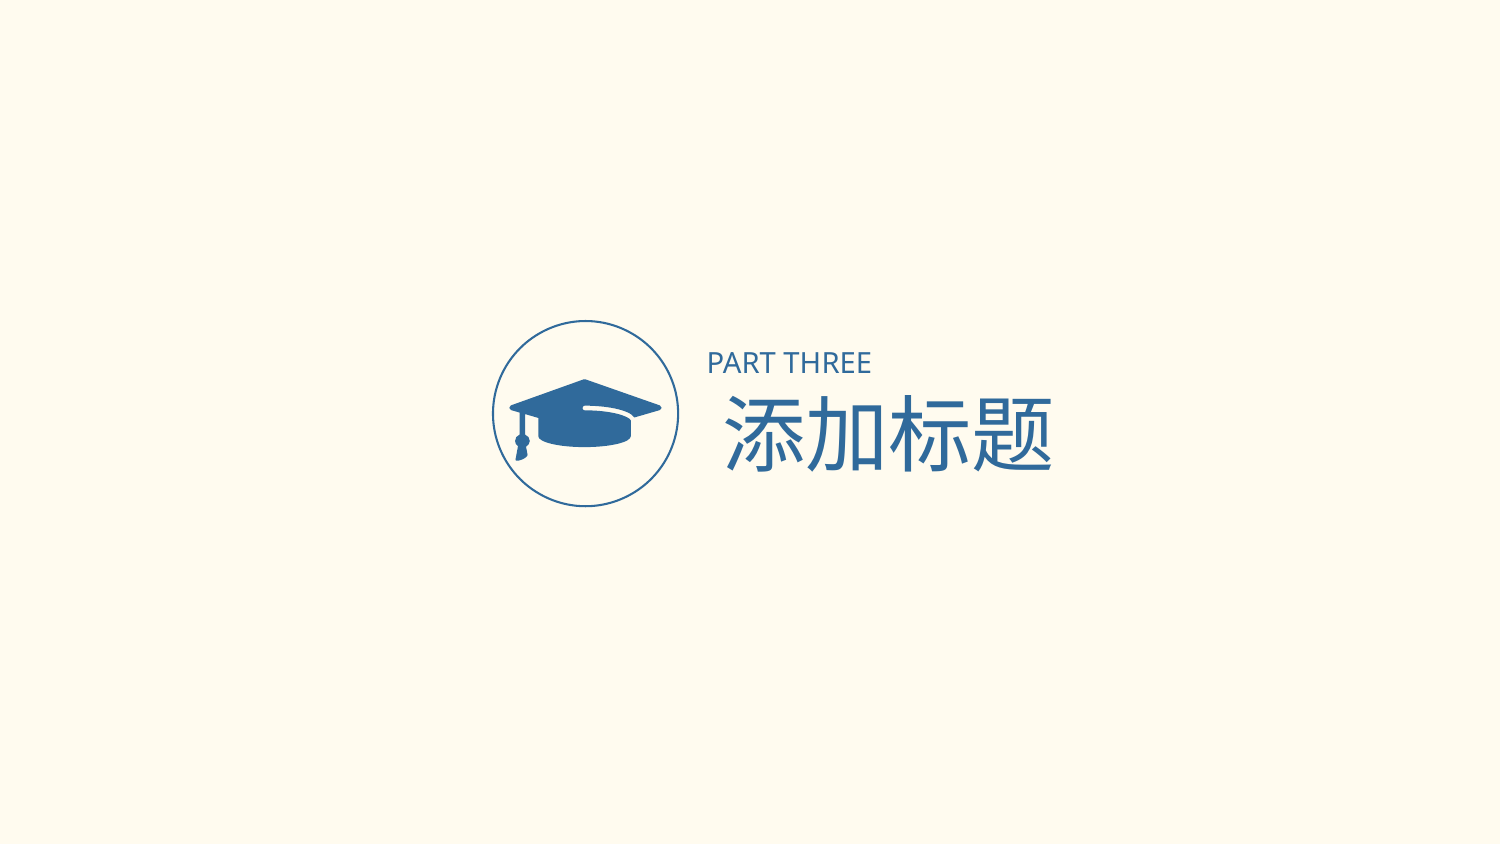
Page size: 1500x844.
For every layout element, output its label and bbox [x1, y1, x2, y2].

text_box [643, 336, 1134, 491]
text_box [492, 321, 679, 507]
